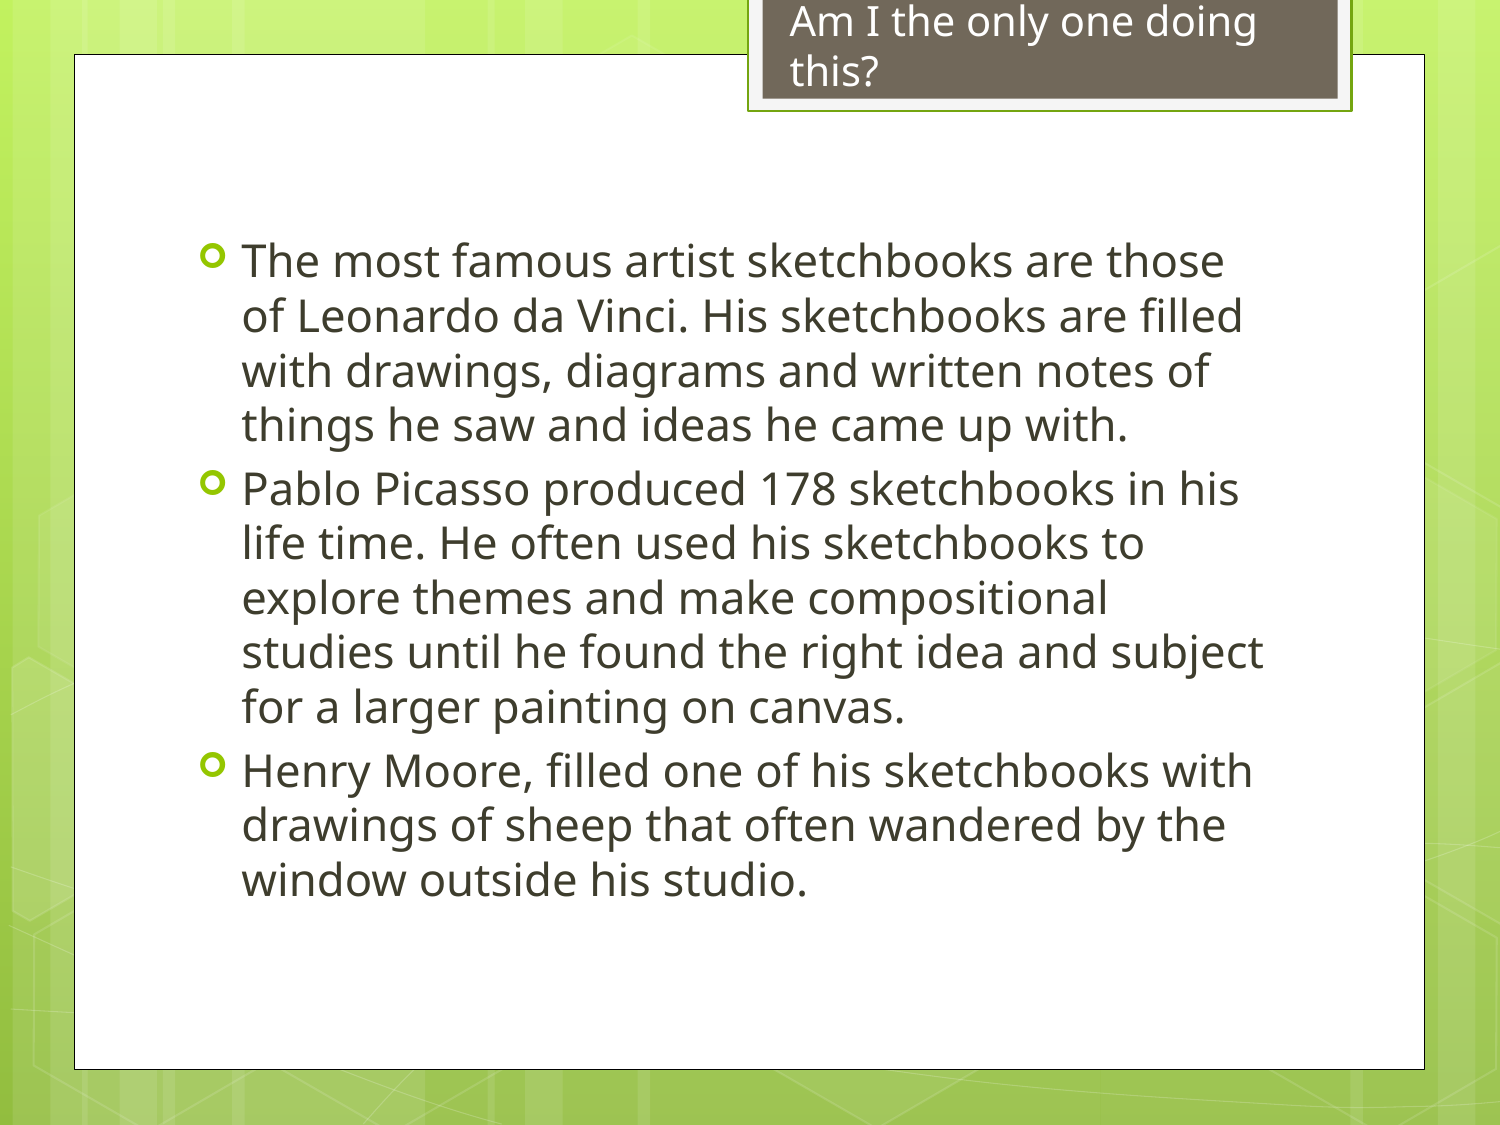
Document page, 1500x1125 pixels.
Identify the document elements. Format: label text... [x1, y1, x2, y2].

text_box Am I the only one doing this? [774, 0, 1313, 103]
list The most famous artist sketchbooks are those of Leonardo da Vinci. His sketchbooks are filled with drawings, diagrams and written notes of things he saw and ideas he came up with. Pablo Picasso produced 178 sketchbooks in his life time. He often used his sketchbooks to explore themes and make compositional studies until he found the right idea and subject for a larger painting on canvas. Henry Moore, filled one of his sketchbooks with drawings of sheep that often wandered by the window outside his studio. [171, 224, 1283, 957]
